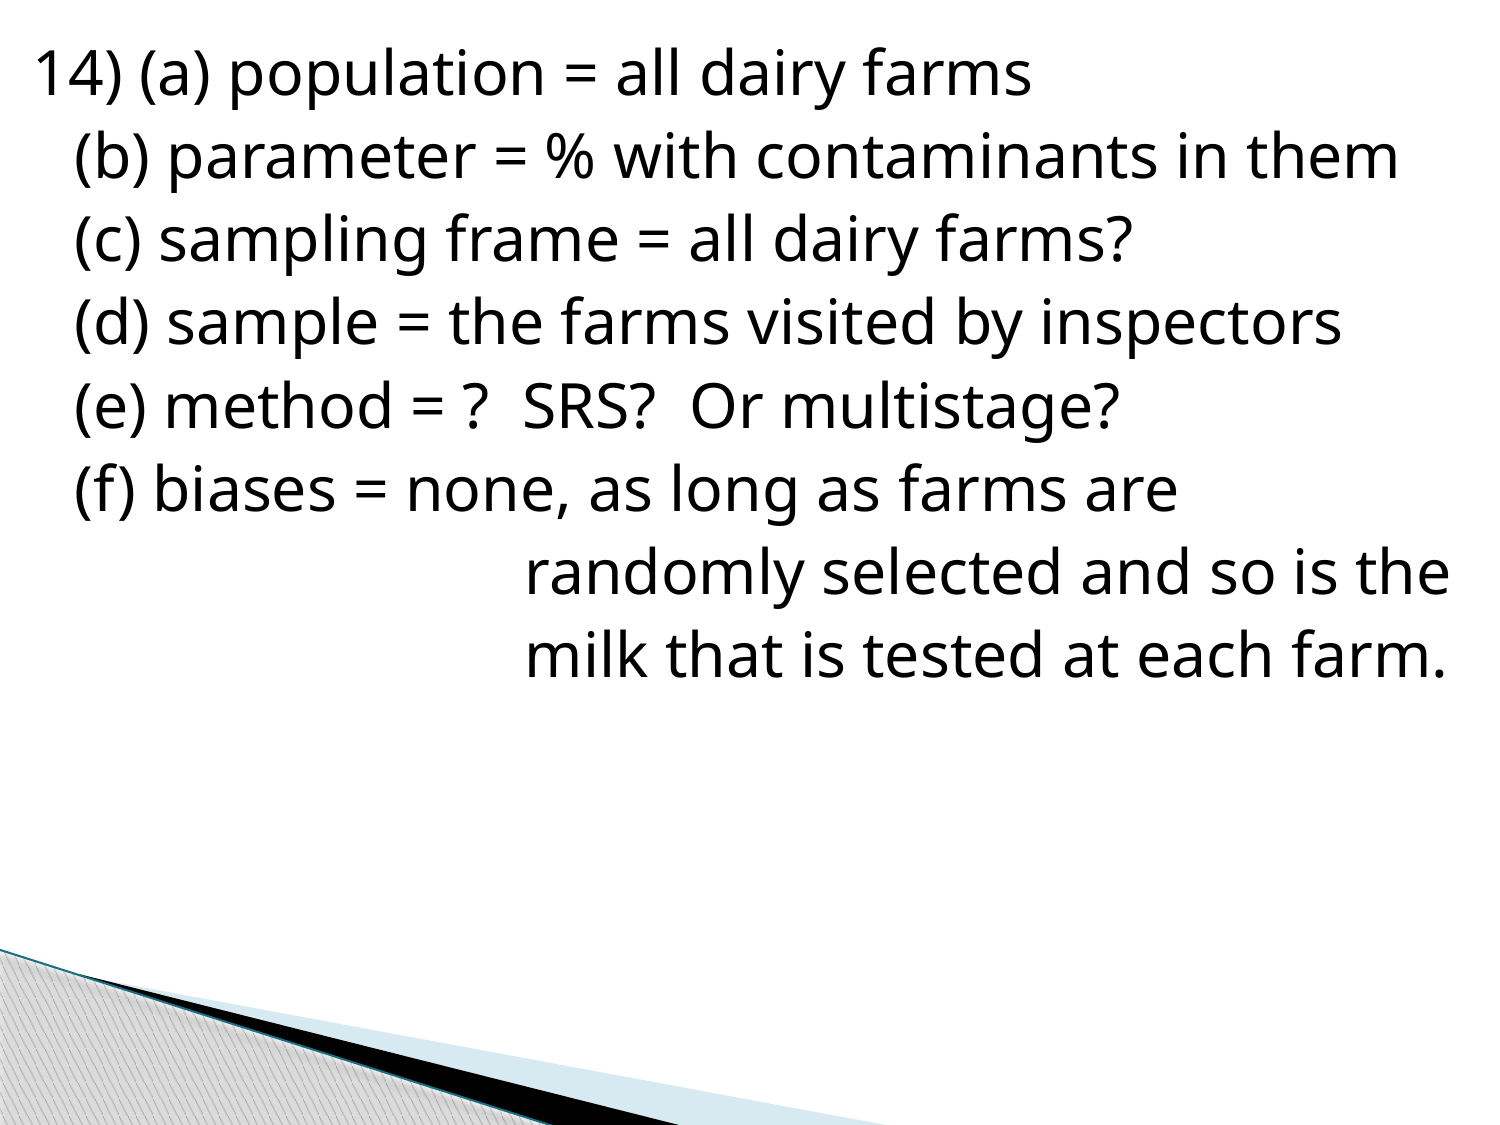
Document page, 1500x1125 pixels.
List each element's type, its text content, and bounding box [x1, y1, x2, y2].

list 14) (a) population = all dairy farms (b) parameter = % with contaminants in them (c) sampling frame = all dairy farms? (d) sample = the farms visited by inspectors (e) method = ? SRS? Or multistage? (f) biases = none, as long as farms are randomly selected and so is the milk that is tested at each farm. [0, 24, 1476, 768]
